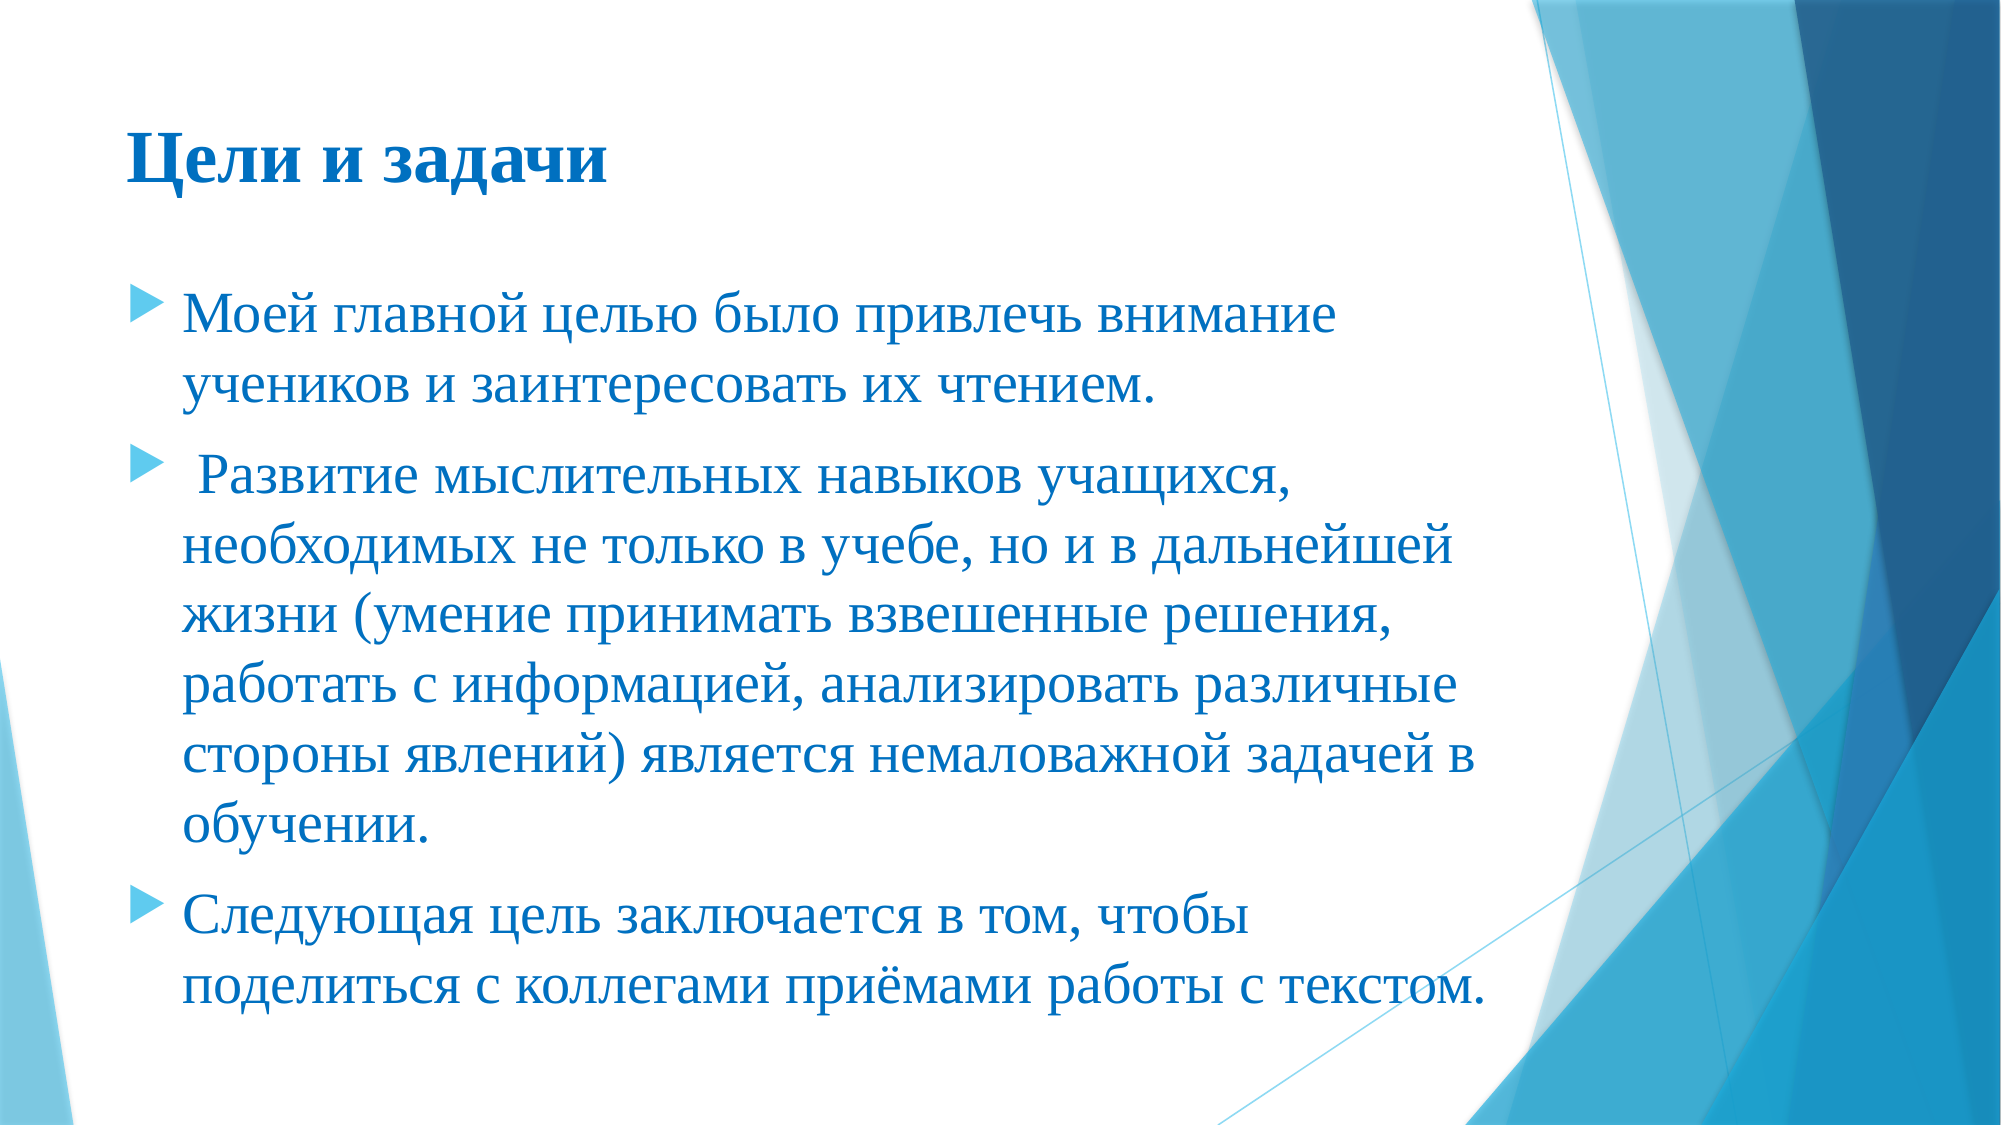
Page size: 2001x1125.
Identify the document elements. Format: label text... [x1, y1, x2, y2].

title Цели и задачи [111, 99, 1522, 266]
list Моей главной целью было привлечь внимание учеников и заинтересовать их чтением. Развитие мыслительных навыков учащихся, необходимых не только в учебе, но и в дальнейшей жизни (умение принимать взвешенные решения, работать с информацией, анализировать различные стороны явлений) является немаловажной задачей в обучении. Следующая цель заключается в том, чтобы поделиться с коллегами приёмами работы с текстом. [111, 266, 1522, 991]
